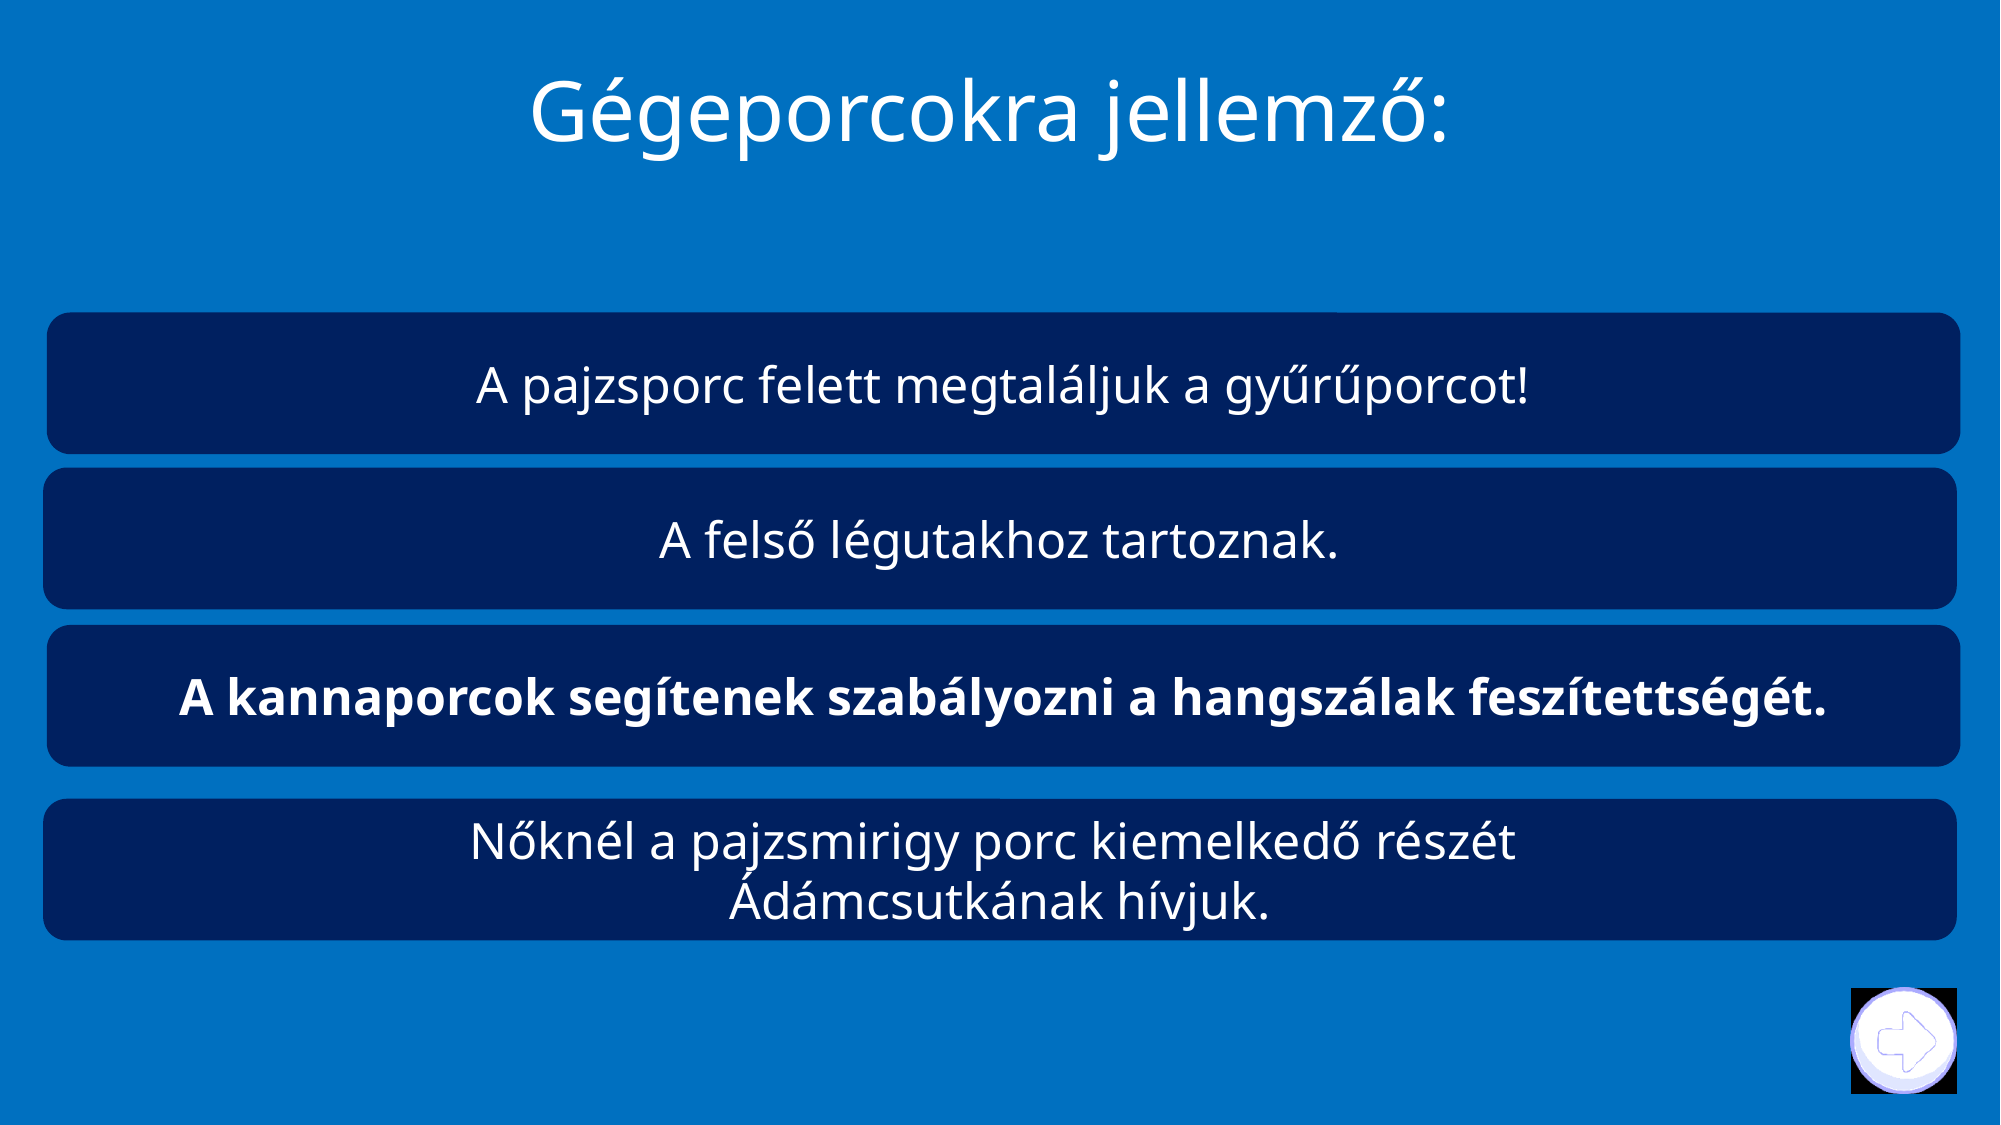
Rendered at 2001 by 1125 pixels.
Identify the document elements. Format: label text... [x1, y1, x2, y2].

text_box A kannaporcok segítenek szabályozni a hangszálak feszítettségét. [46, 624, 1961, 767]
text_box A felső légutakhoz tartoznak. [43, 467, 1957, 610]
text_box A pajzsporc felett megtaláljuk a gyűrűporcot! [46, 312, 1961, 455]
picture [1850, 987, 1957, 1095]
text_box Nőknél a pajzsmirigy porc kiemelkedő részét Ádámcsutkának hívjuk. [43, 798, 1957, 941]
text_box Gégeporcokra jellemző: [46, 31, 1956, 186]
